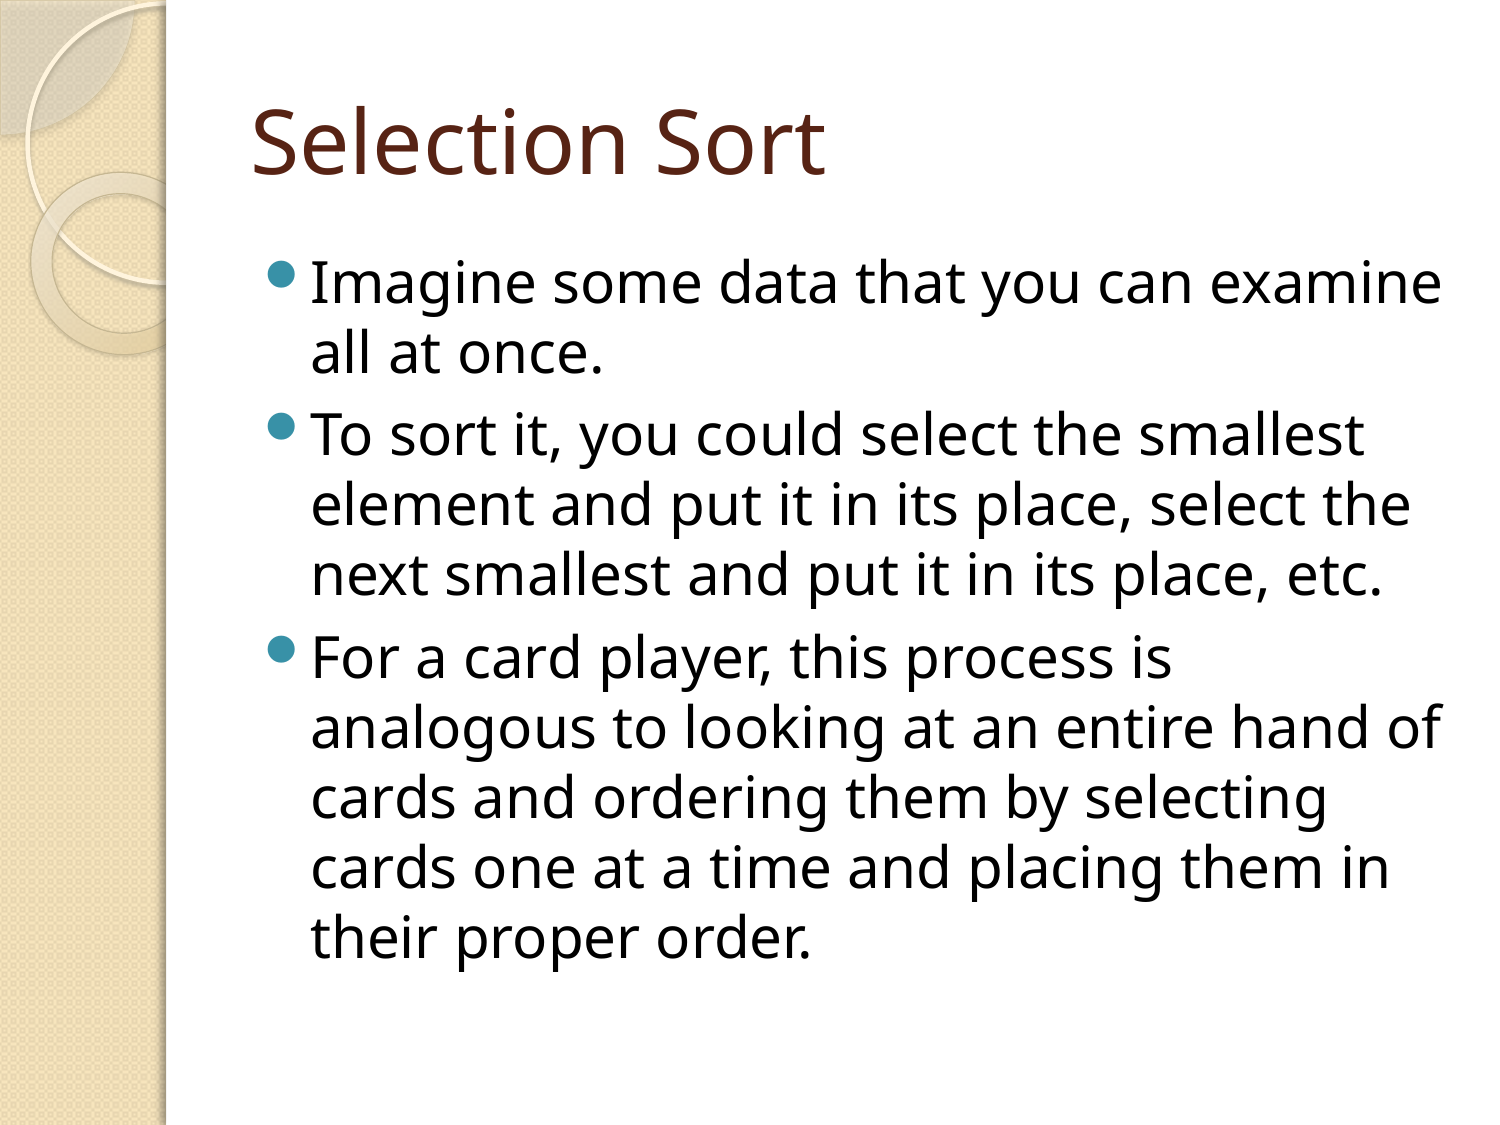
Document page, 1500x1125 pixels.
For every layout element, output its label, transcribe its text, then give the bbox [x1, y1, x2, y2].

list Imagine some data that you can examine all at once. To sort it, you could select the smallest element and put it in its place, select the next smallest and put it in its place, etc. For a card player, this process is analogous to looking at an entire hand of cards and ordering them by selecting cards one at a time and placing them in their proper order. [235, 237, 1466, 1026]
title Selection Sort [235, 45, 1466, 233]
